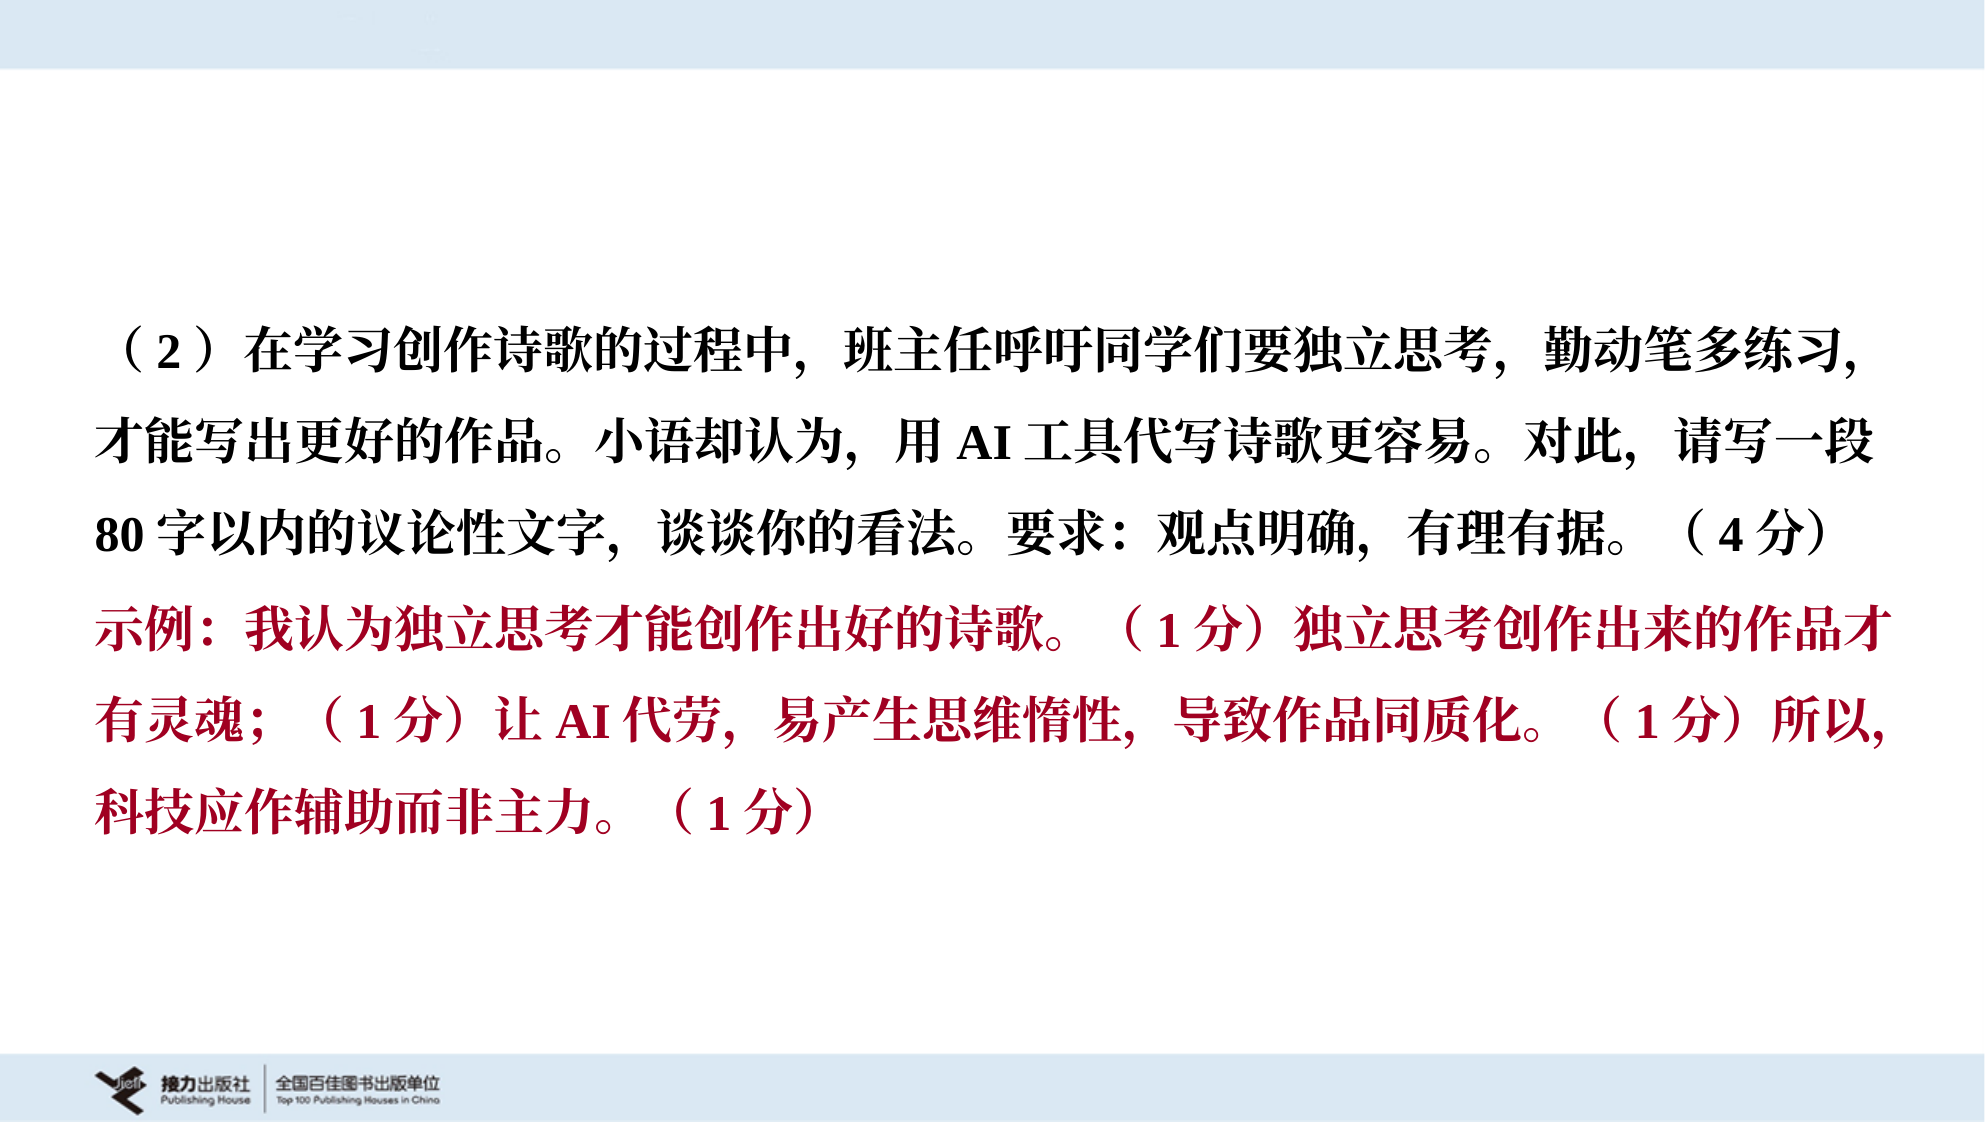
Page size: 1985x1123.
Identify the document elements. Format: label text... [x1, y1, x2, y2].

text_box （2）在学习创作诗歌的过程中，班主任呼吁同学们要独立思考，勤动笔多练习， 才能写出更好的作品。小语却认为，用AI工具代写诗歌更容易。对此，请写一段 80字以内的议论性文字，谈谈你的看法。要求：观点明确，有理有据。（4分） [94, 286, 1892, 562]
picture [0, 0, 1985, 1122]
text_box 示例：我认为独立思考才能创作出好的诗歌。（1分）独立思考创作出来的作品才 有灵魂；（1分）让AI代劳，易产生思维惰性，导致作品同质化。（1分）所以， 科技应作辅助而非主力。（1分） [94, 565, 1892, 841]
